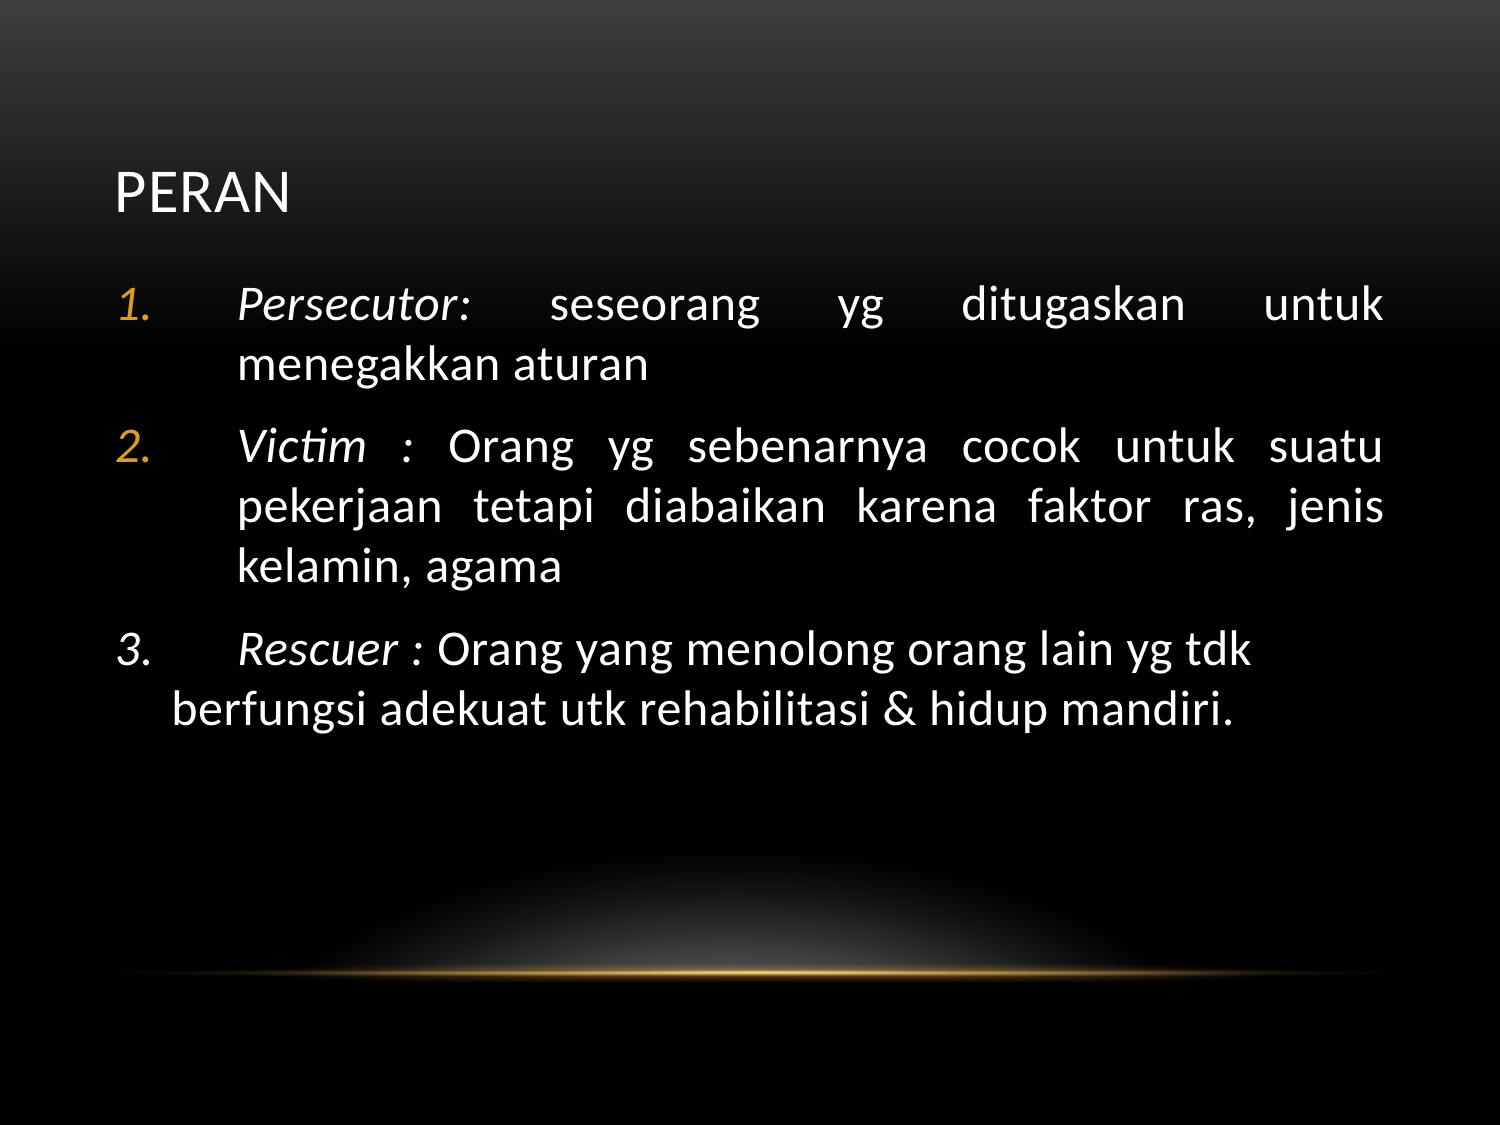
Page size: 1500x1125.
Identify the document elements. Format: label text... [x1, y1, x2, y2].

picture [0, 0, 1500, 1125]
list Persecutor: seseorang yg ditugaskan untuk menegakkan aturan Victim : Orang yg sebenarnya cocok untuk suatu pekerjaan tetapi diabaikan karena faktor ras, jenis kelamin, agama 3. Rescuer : Orang yang menolong orang lain yg tdk berfungsi adekuat utk rehabilitasi & hidup mandiri. [99, 262, 1400, 938]
title Peran [99, 45, 1400, 233]
